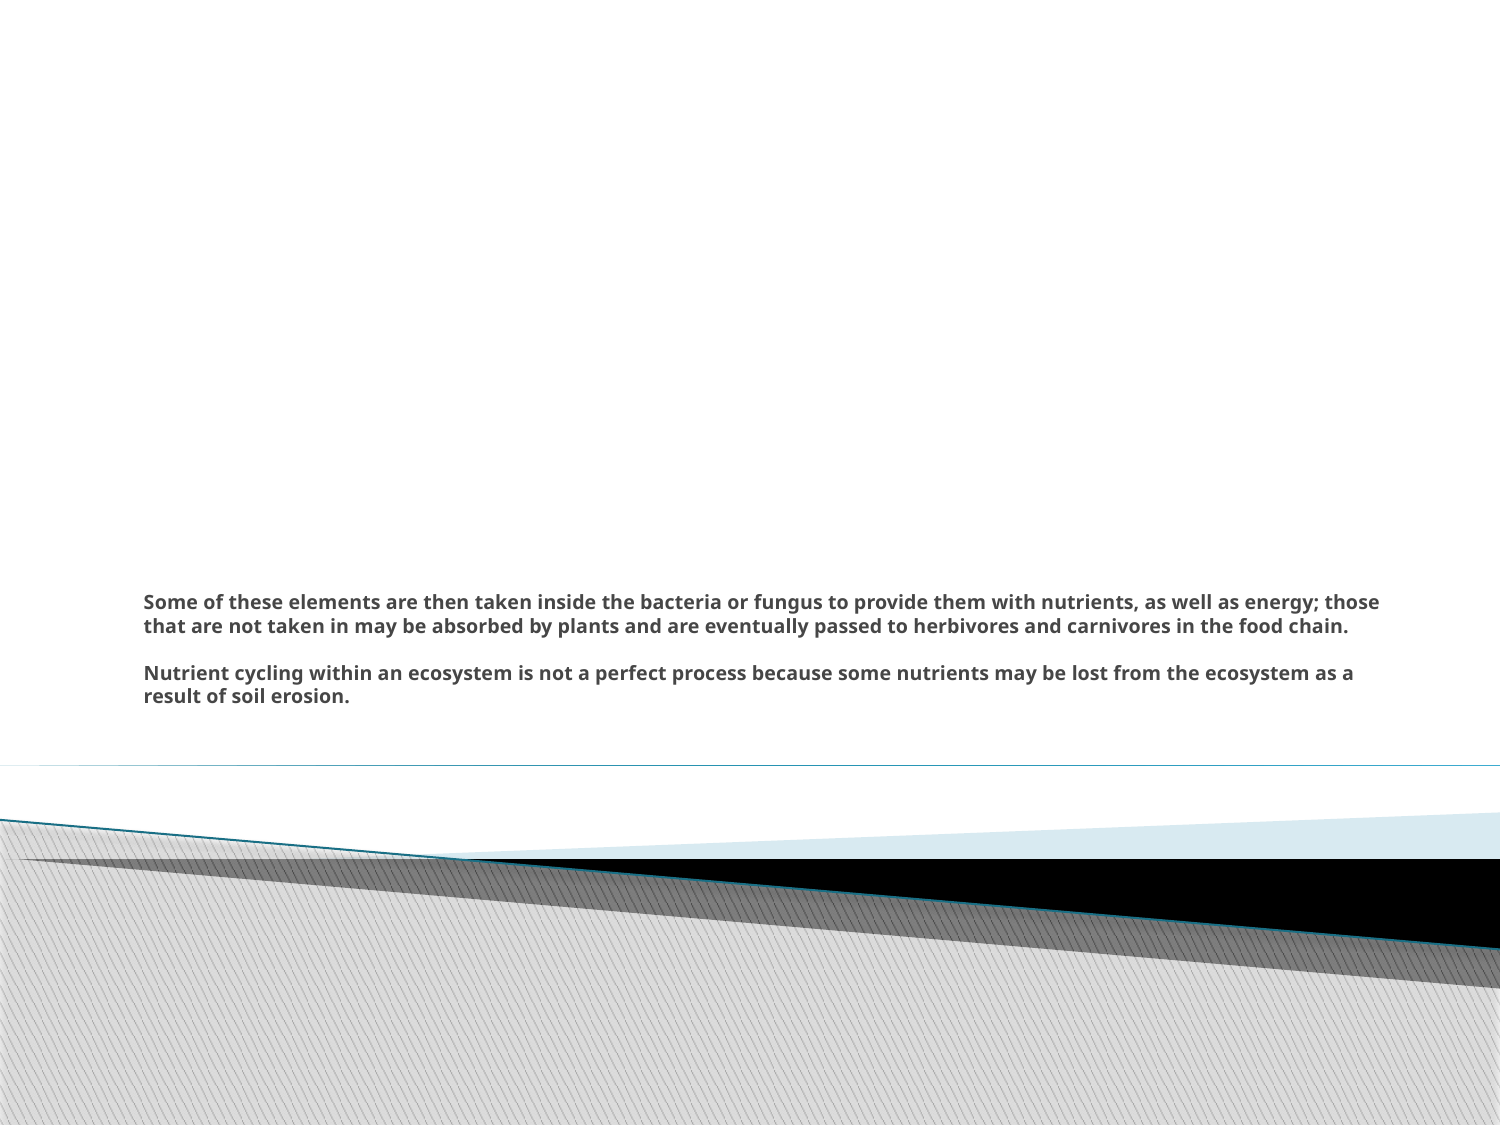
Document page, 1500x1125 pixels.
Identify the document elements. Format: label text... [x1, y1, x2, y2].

picture [5, 859, 1500, 989]
title Some of these elements are then taken inside the bacteria or fungus to provide them with nutrients, as well as energy; those that are not taken in may be absorbed by plants and are eventually passed to herbivores and carnivores in the food chain. Nutrient cycling within an ecosystem is not a perfect process because some nutrients may be lost from the ecosystem as a result of soil erosion. [128, 457, 1404, 758]
